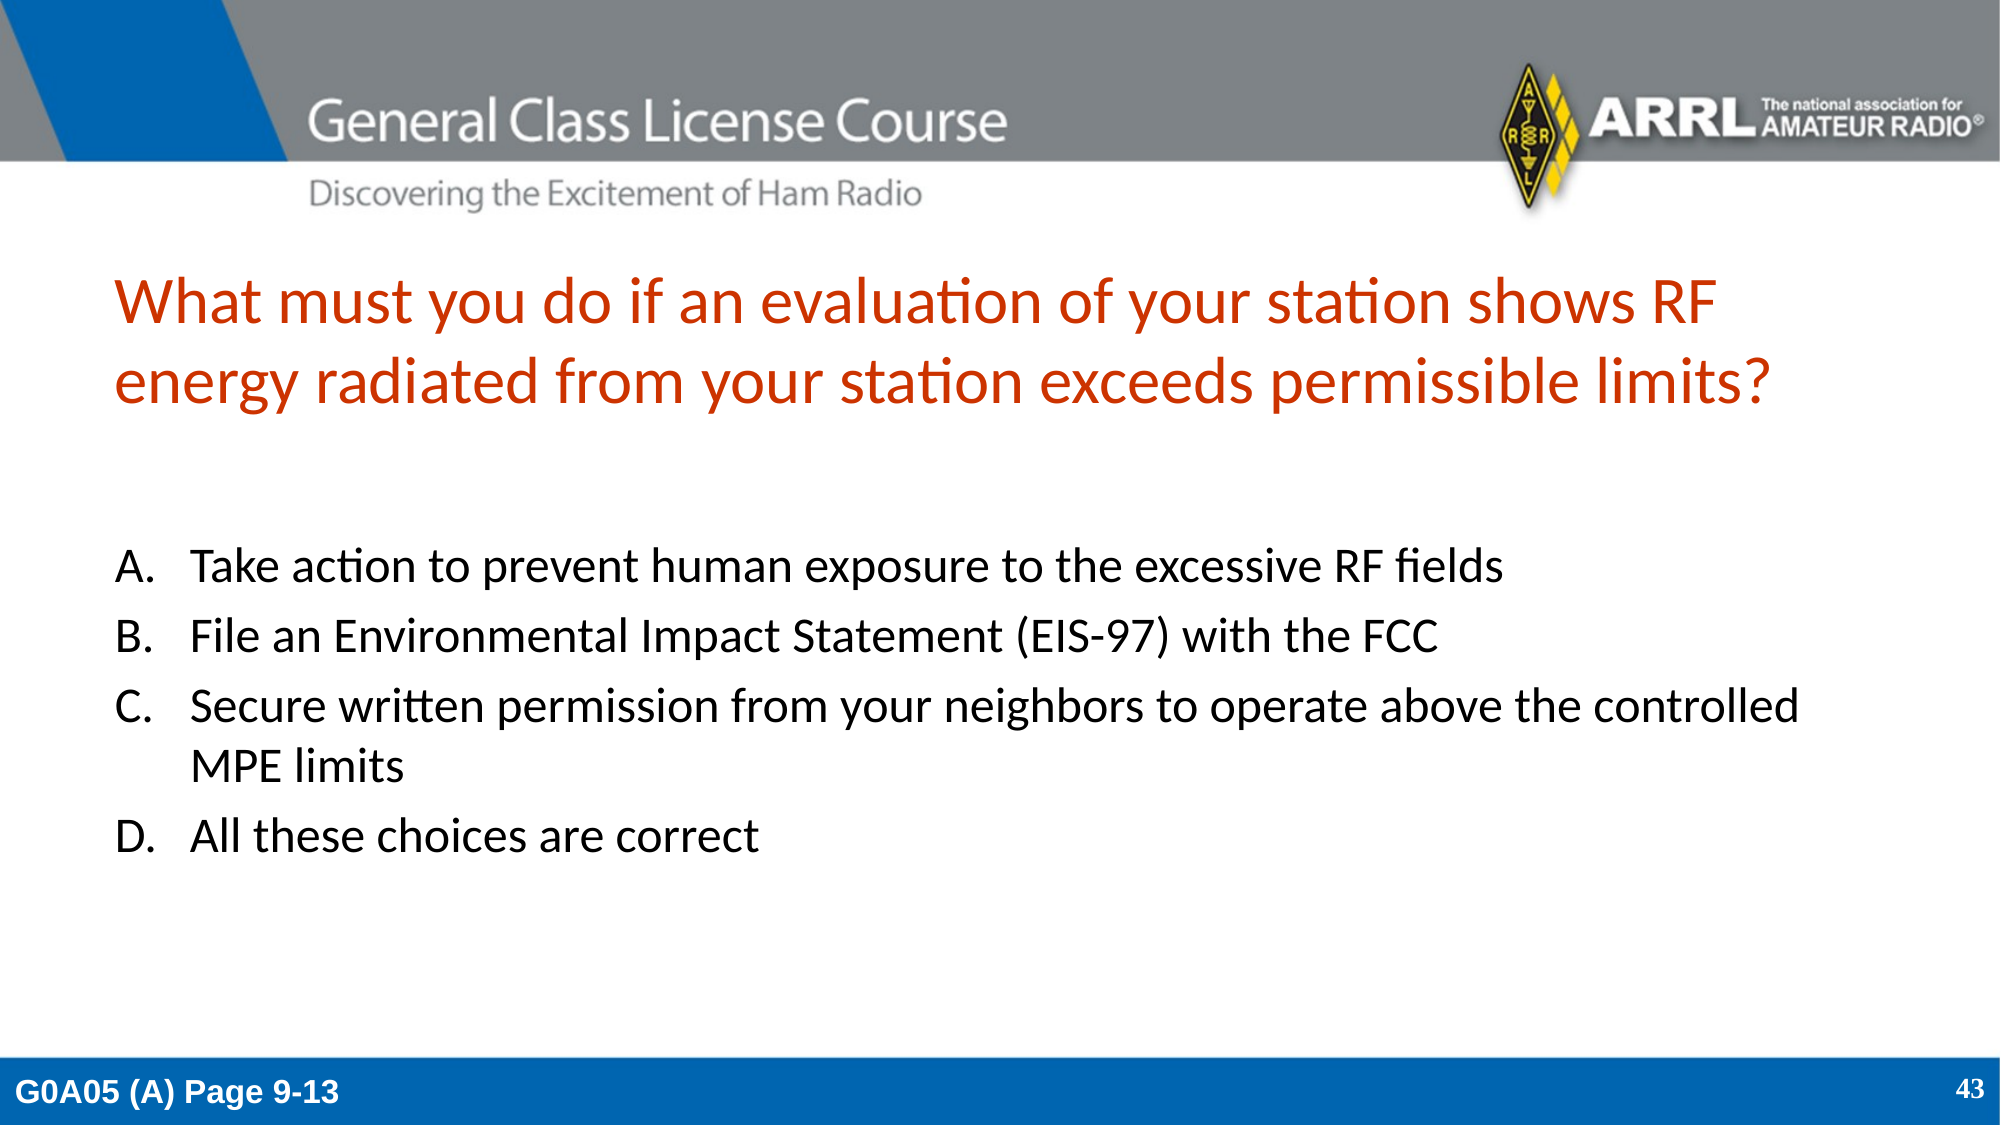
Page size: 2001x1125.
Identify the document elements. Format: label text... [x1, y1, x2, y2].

text_box 43 [1875, 1062, 2000, 1113]
picture [0, 0, 2001, 1125]
title What must you do if an evaluation of your station shows RF energy radiated from your station exceeds permissible limits? [99, 249, 1900, 468]
text_box G0A05 (A) Page 9-13 [0, 1062, 1313, 1118]
list Take action to prevent human exposure to the excessive RF fields File an Environmental Impact Statement (EIS-97) with the FCC Secure written permission from your neighbors to operate above the controlled MPE limits All these choices are correct [99, 525, 1900, 1005]
